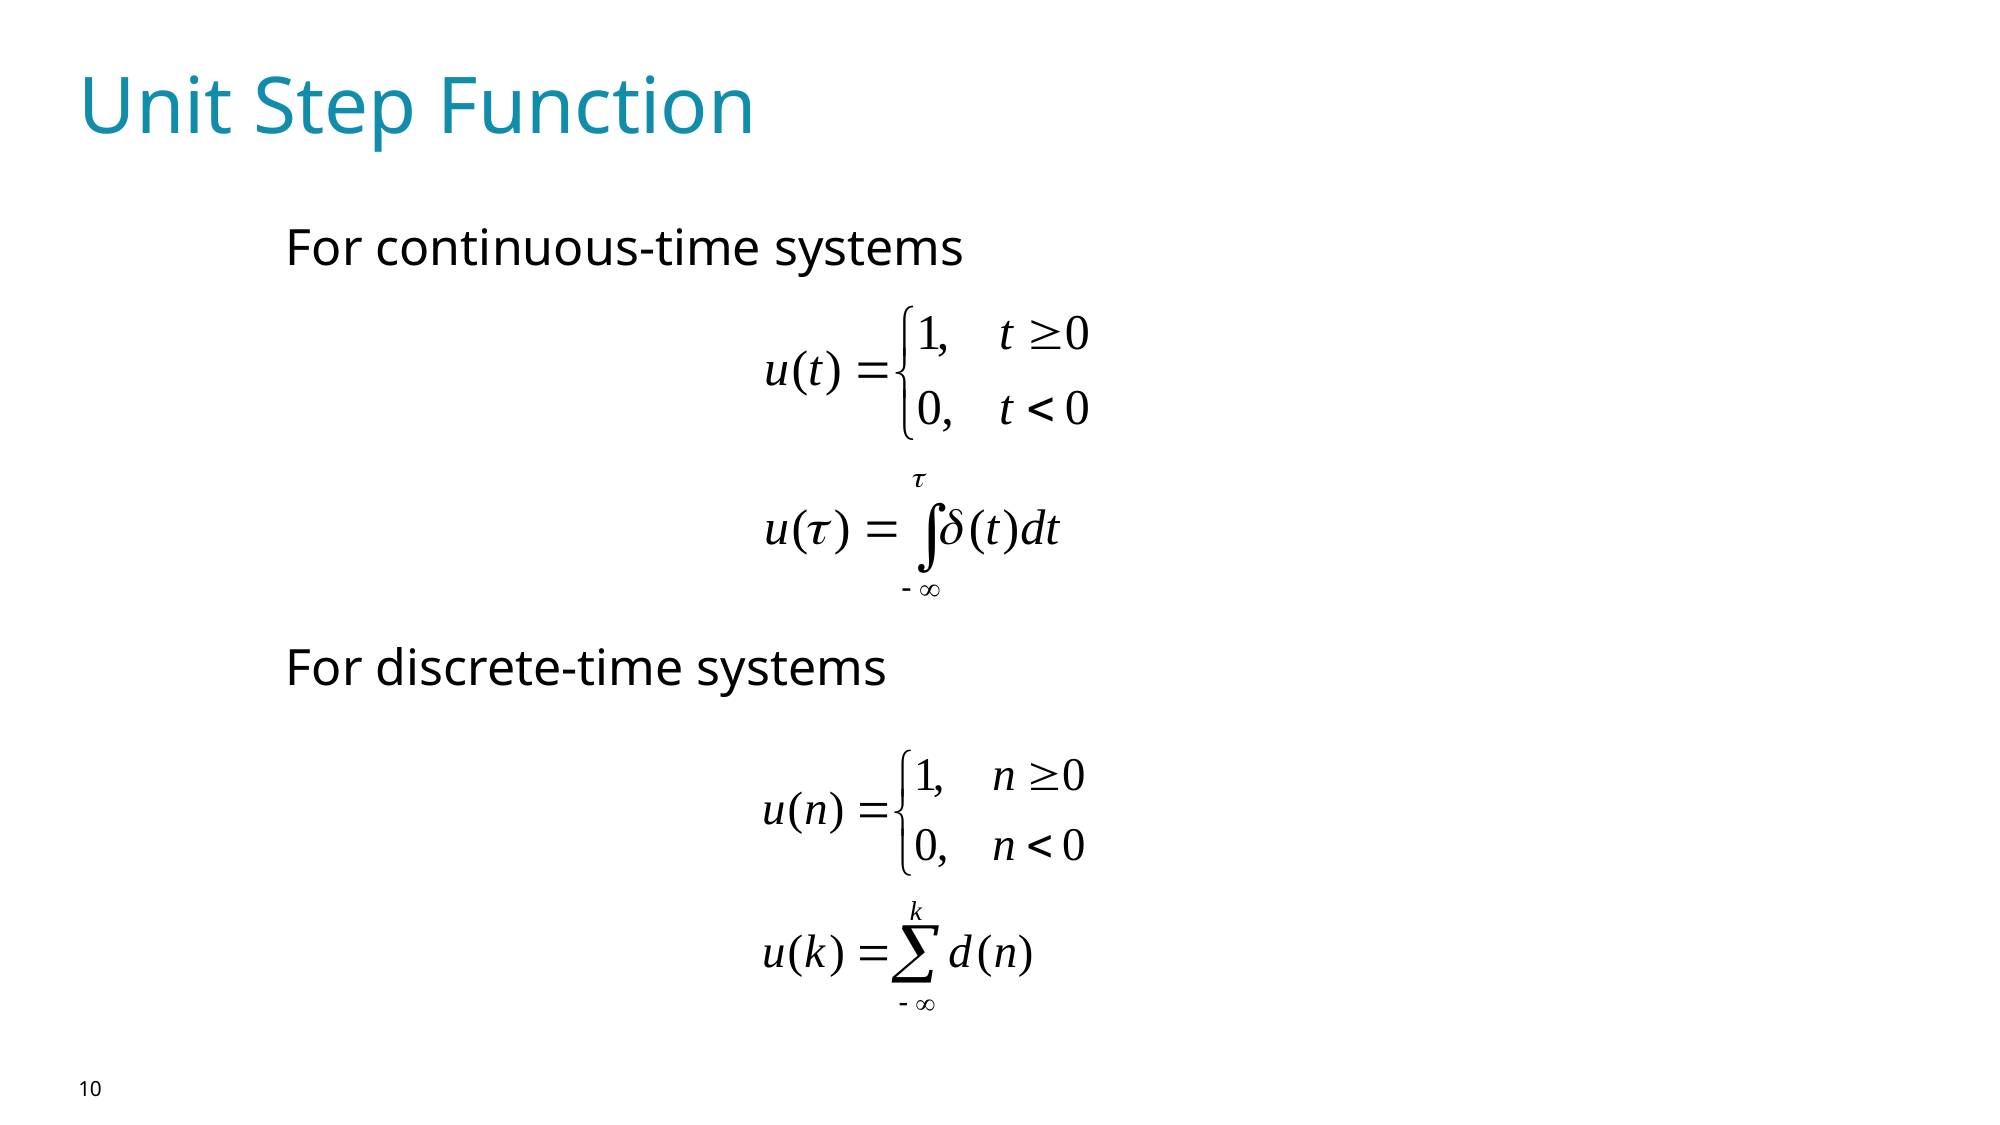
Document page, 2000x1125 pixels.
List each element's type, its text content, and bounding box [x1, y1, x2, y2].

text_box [756, 740, 1093, 1023]
text_box For continuous-time systems For discrete-time systems [285, 215, 869, 708]
title Unit Step Function [78, 55, 1910, 150]
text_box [757, 294, 1097, 612]
